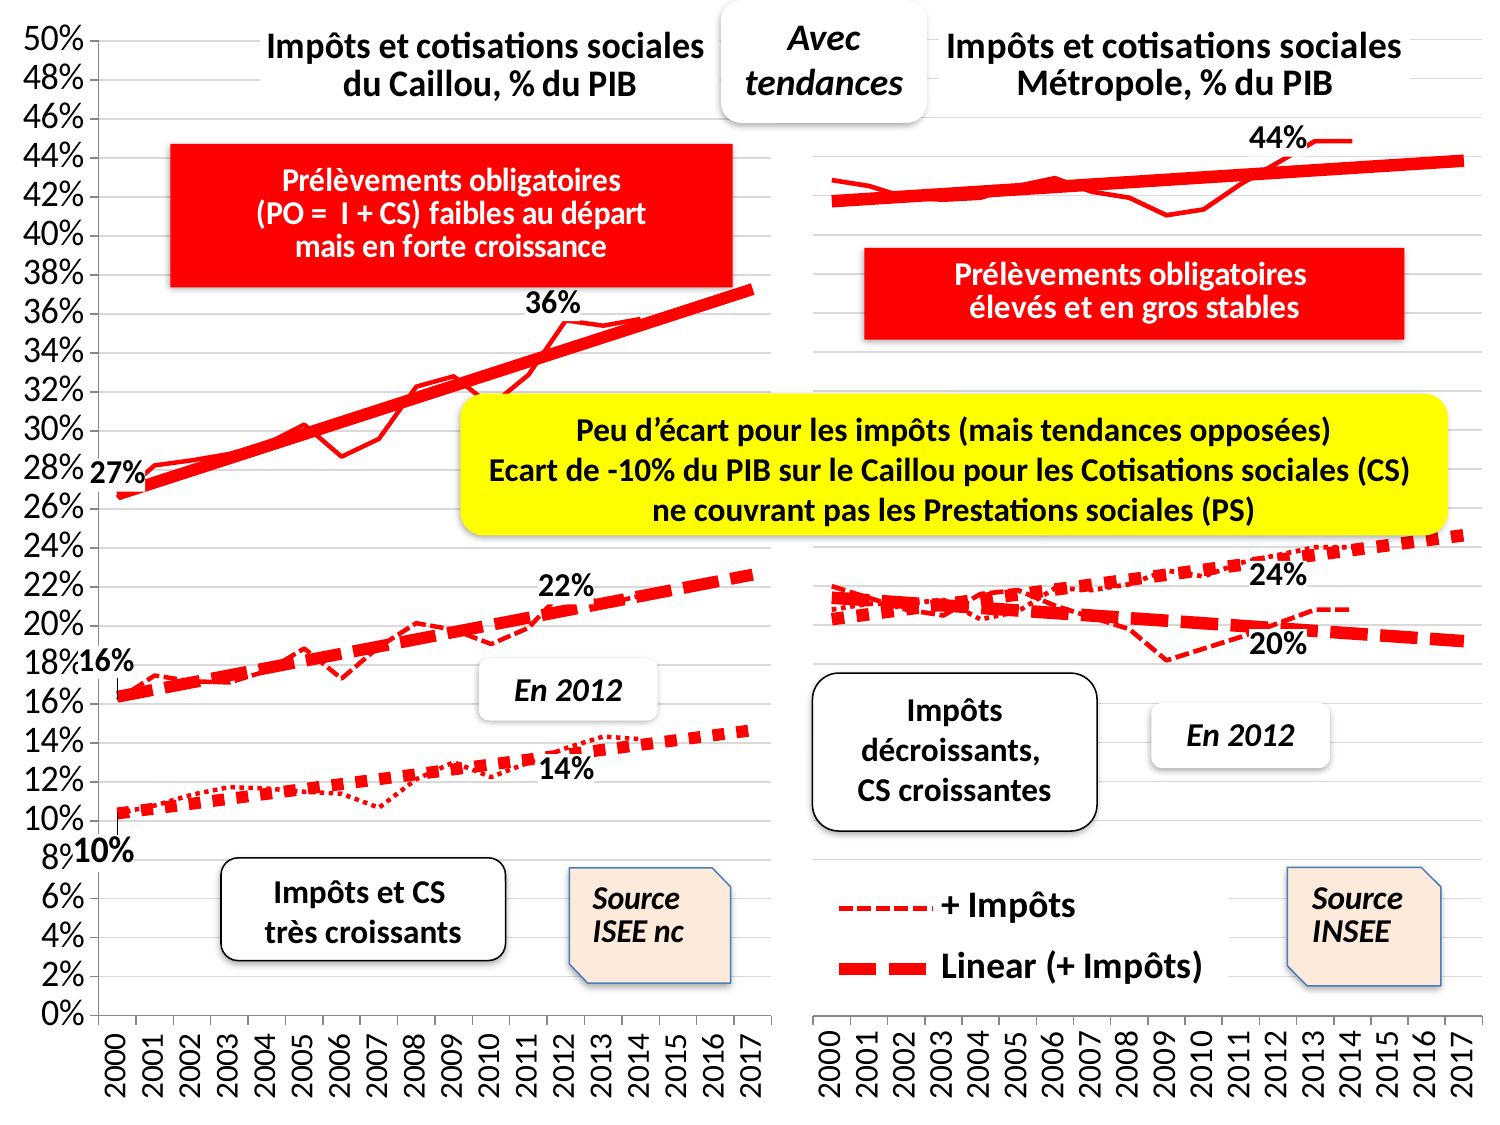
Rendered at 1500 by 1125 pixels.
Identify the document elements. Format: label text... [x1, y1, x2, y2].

text_box Avec tendances [720, 0, 928, 124]
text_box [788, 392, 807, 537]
chart [812, 18, 1484, 1109]
chart [22, 18, 784, 1109]
